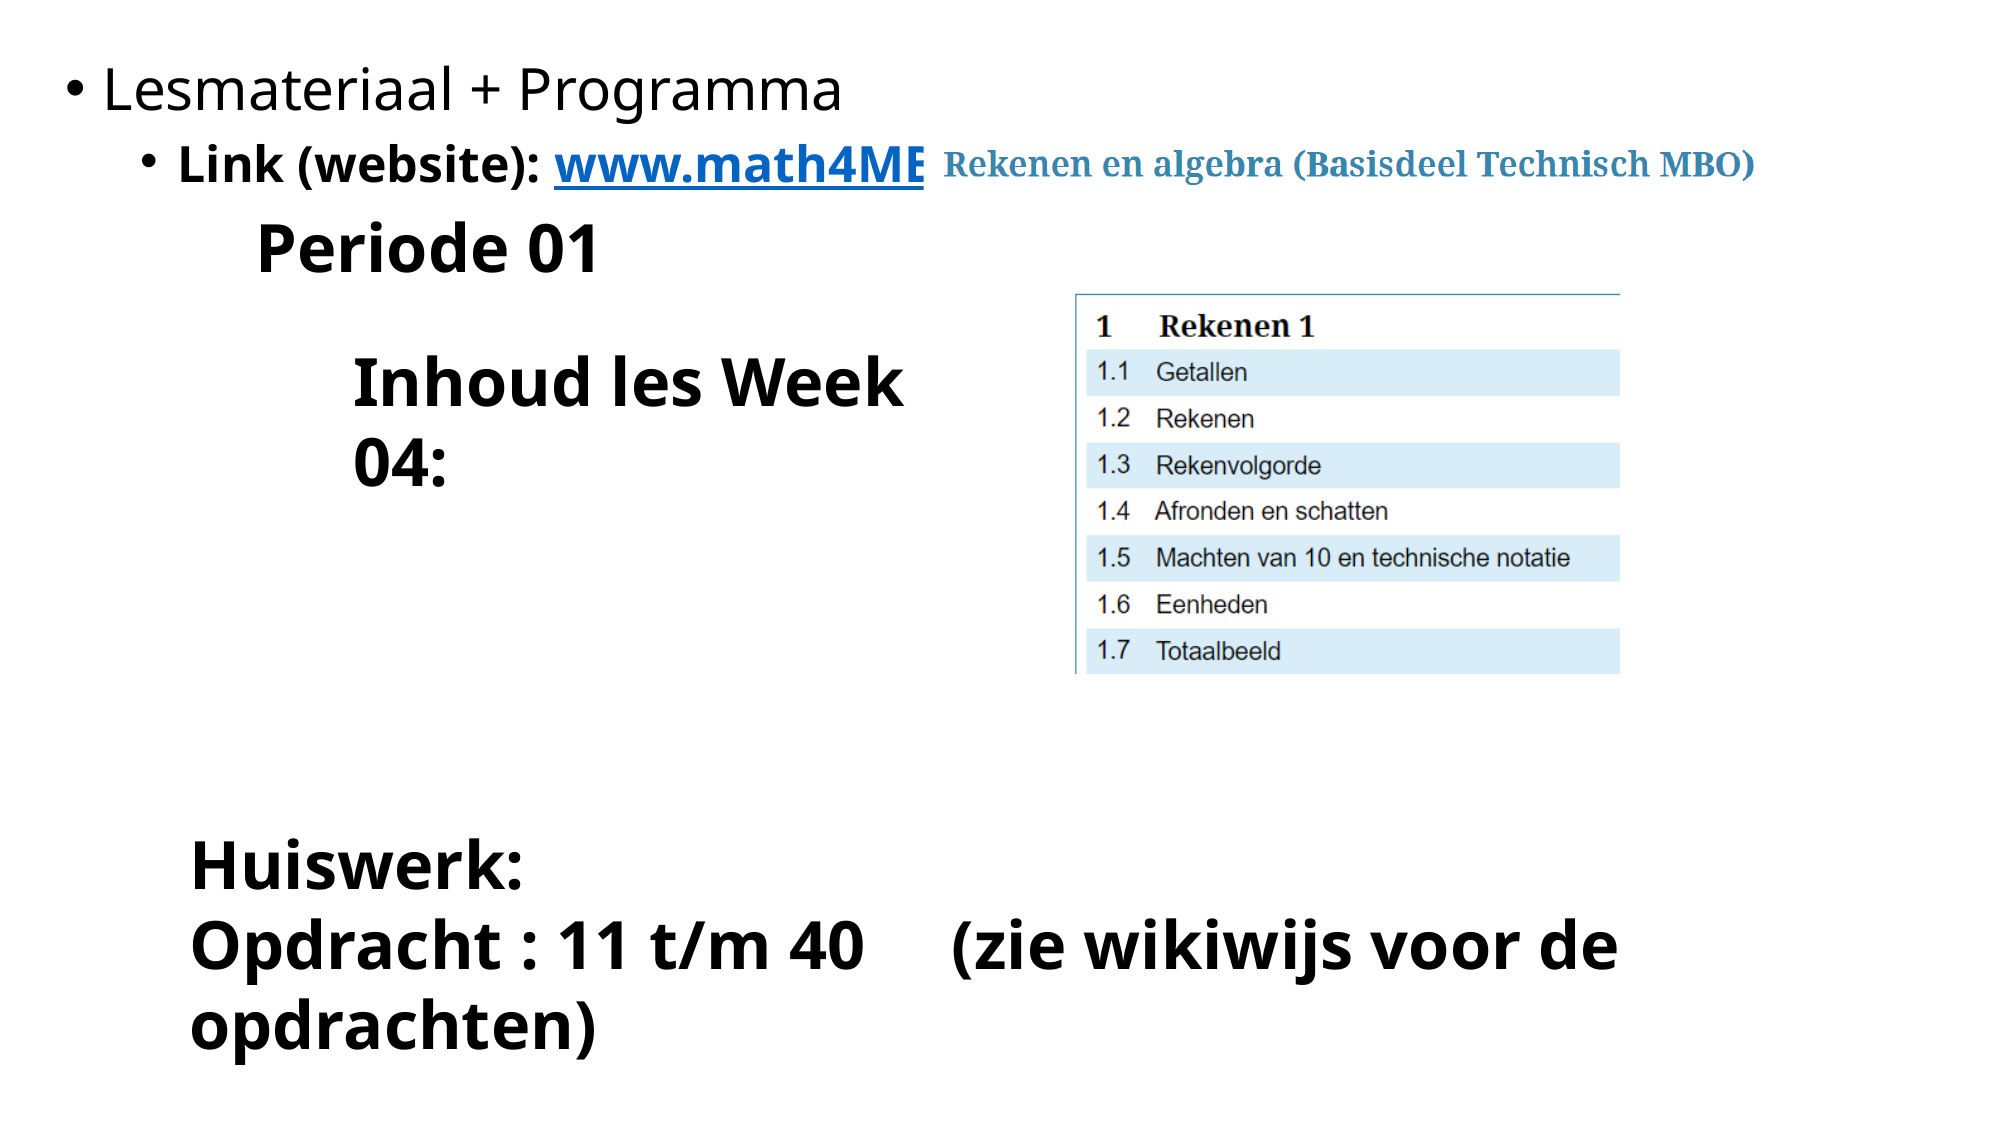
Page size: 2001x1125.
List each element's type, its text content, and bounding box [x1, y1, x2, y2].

text_box Periode 01 [240, 198, 698, 294]
text_box Inhoud les Week 04: [338, 332, 924, 507]
picture [923, 143, 2000, 194]
text_box Huiswerk: Opdracht : 11 t/m 40 (zie wikiwijs voor de opdrachten) [174, 815, 1838, 1125]
list Lesmateriaal + Programma Link (website): www.math4MBO.nl [50, 52, 1593, 285]
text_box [1069, 275, 1620, 674]
